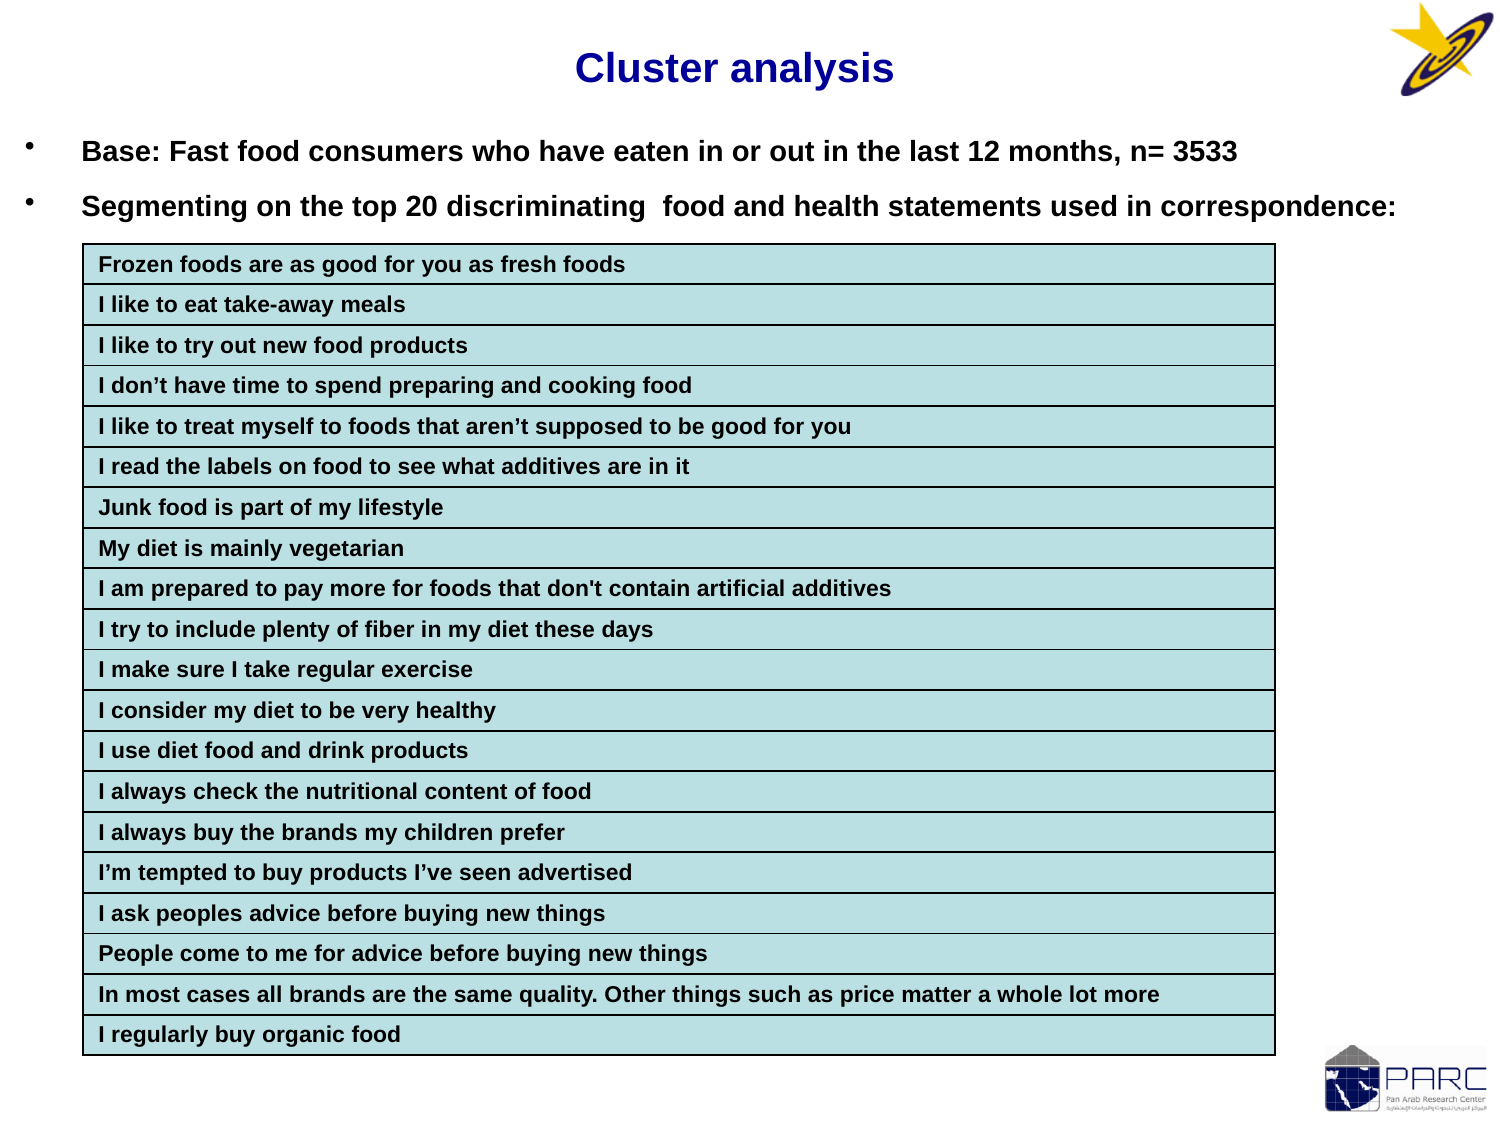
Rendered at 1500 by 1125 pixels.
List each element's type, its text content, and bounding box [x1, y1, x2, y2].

table_cell I like to eat take-away meals [84, 285, 1274, 324]
table_cell My diet is mainly vegetarian [84, 529, 1274, 567]
picture [1385, 0, 1498, 100]
table_cell I’m tempted to buy products I’ve seen advertised [84, 853, 1274, 892]
table_cell I regularly buy organic food [84, 1016, 1274, 1054]
table_cell I try to include plenty of fiber in my diet these days [84, 610, 1274, 649]
table_cell I ask peoples advice before buying new things [84, 894, 1274, 933]
table_cell People come to me for advice before buying new things [84, 934, 1274, 973]
table_cell I am prepared to pay more for foods that don't contain artificial additives [84, 569, 1274, 608]
table_cell Junk food is part of my lifestyle [84, 488, 1274, 527]
table_header Frozen foods are as good for you as fresh foods [84, 245, 1274, 283]
table_cell I read the labels on food to see what additives are in it [84, 448, 1274, 486]
text_box Cluster analysis [294, 0, 1175, 125]
table_cell I like to try out new food products [84, 326, 1274, 365]
picture [1320, 1045, 1494, 1118]
table_cell I don’t have time to spend preparing and cooking food [84, 366, 1274, 405]
table_cell I use diet food and drink products [84, 732, 1274, 770]
table_cell I always buy the brands my children prefer [84, 813, 1274, 851]
table_cell In most cases all brands are the same quality. Other things such as price matter a whole lot more [84, 975, 1274, 1014]
table_cell I consider my diet to be very healthy [84, 691, 1274, 730]
table_cell I make sure I take regular exercise [84, 650, 1274, 689]
table_cell I like to treat myself to foods that aren’t supposed to be good for you [84, 407, 1274, 446]
table_cell I always check the nutritional content of food [84, 772, 1274, 811]
text_box Base: Fast food consumers who have eaten in or out in the last 12 months, n= 3533 Segmenting on the top 20 discriminating food and health statements used in correspondence: [10, 125, 1436, 280]
